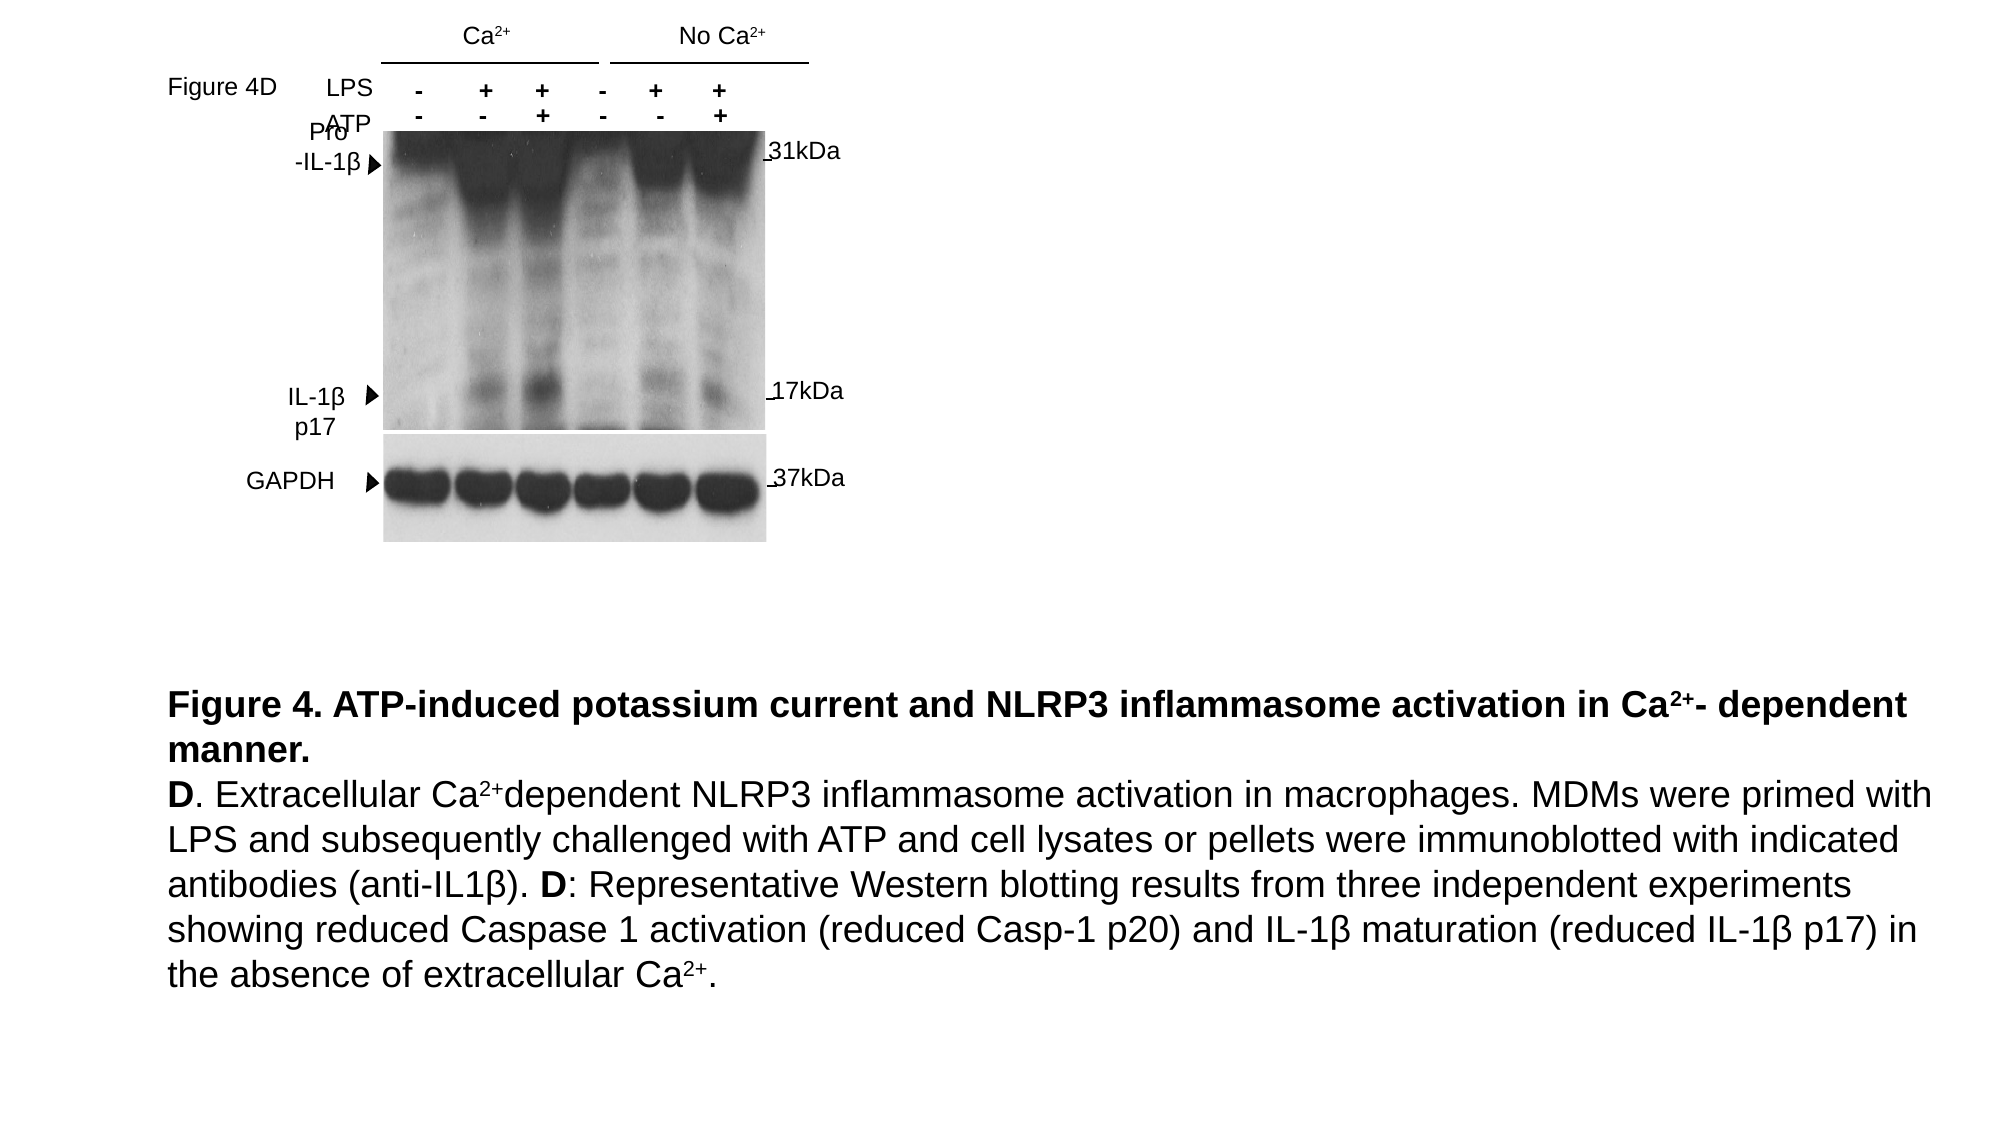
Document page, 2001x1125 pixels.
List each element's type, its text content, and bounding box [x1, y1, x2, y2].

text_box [233, 11, 844, 150]
text_box Figure 4. ATP-induced potassium current and NLRP3 inflammasome activation in Ca2+- dependent manner. D. Extracellular Ca2+dependent NLRP3 inflammasome activation in macrophages. MDMs were primed with LPS and subsequently challenged with ATP and cell lysates or pellets were immunoblotted with indicated antibodies (anti-IL1β). D: Representative Western blotting results from three independent experiments showing reduced Caspase 1 activation (reduced Casp-1 p20) and IL-1β maturation (reduced IL-1β p17) in the absence of extracellular Ca2+. [152, 672, 1948, 1002]
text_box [152, 62, 857, 542]
